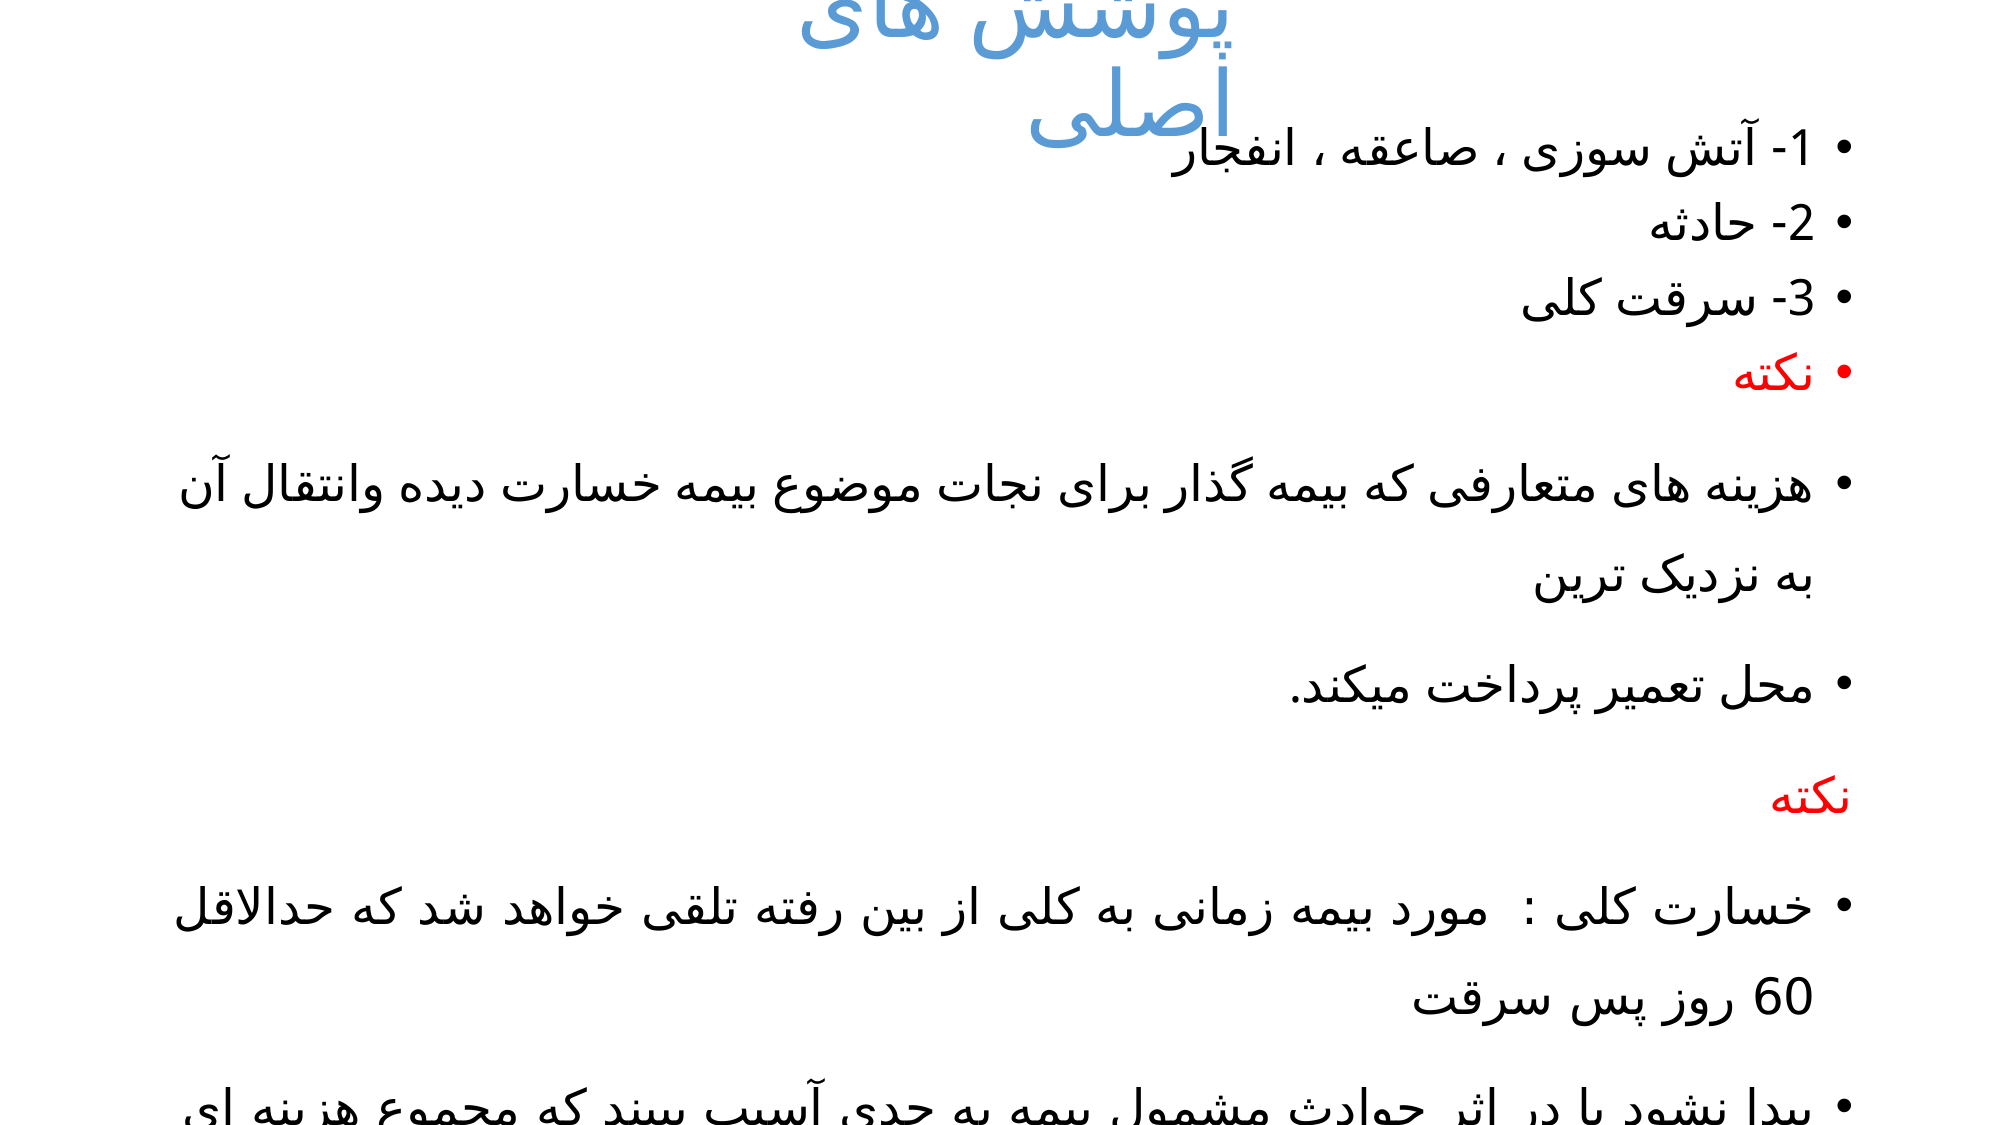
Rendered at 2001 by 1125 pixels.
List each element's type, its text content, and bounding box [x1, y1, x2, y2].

list 1- آتش سوزی ، صاعقه ، انفجار 2- حادثه 3- سرقت کلی نکته هزینه های متعارفی که بیمه گذار برای نجات موضوع بیمه خسارت دیده وانتقال آن به نزدیک ترین محل تعمیر پرداخت میکند. نکته خسارت کلی : مورد بیمه زمانی به کلی از بین رفته تلقی خواهد شد که حدالاقل 60 روز پس سرقت پیدا نشود یا در اثر حوادث مشمول بیمه به حدی آسیب ببیند که مجموع هزینه ای تعمیر و تعویض قسمت های خسارت دیده آن با احتساب هزینه های نجات از 75% قیمت خودرو در روز حادثه بیشتر باشد. [143, 115, 1869, 1125]
title پوشش های اصلی [619, 0, 1251, 115]
